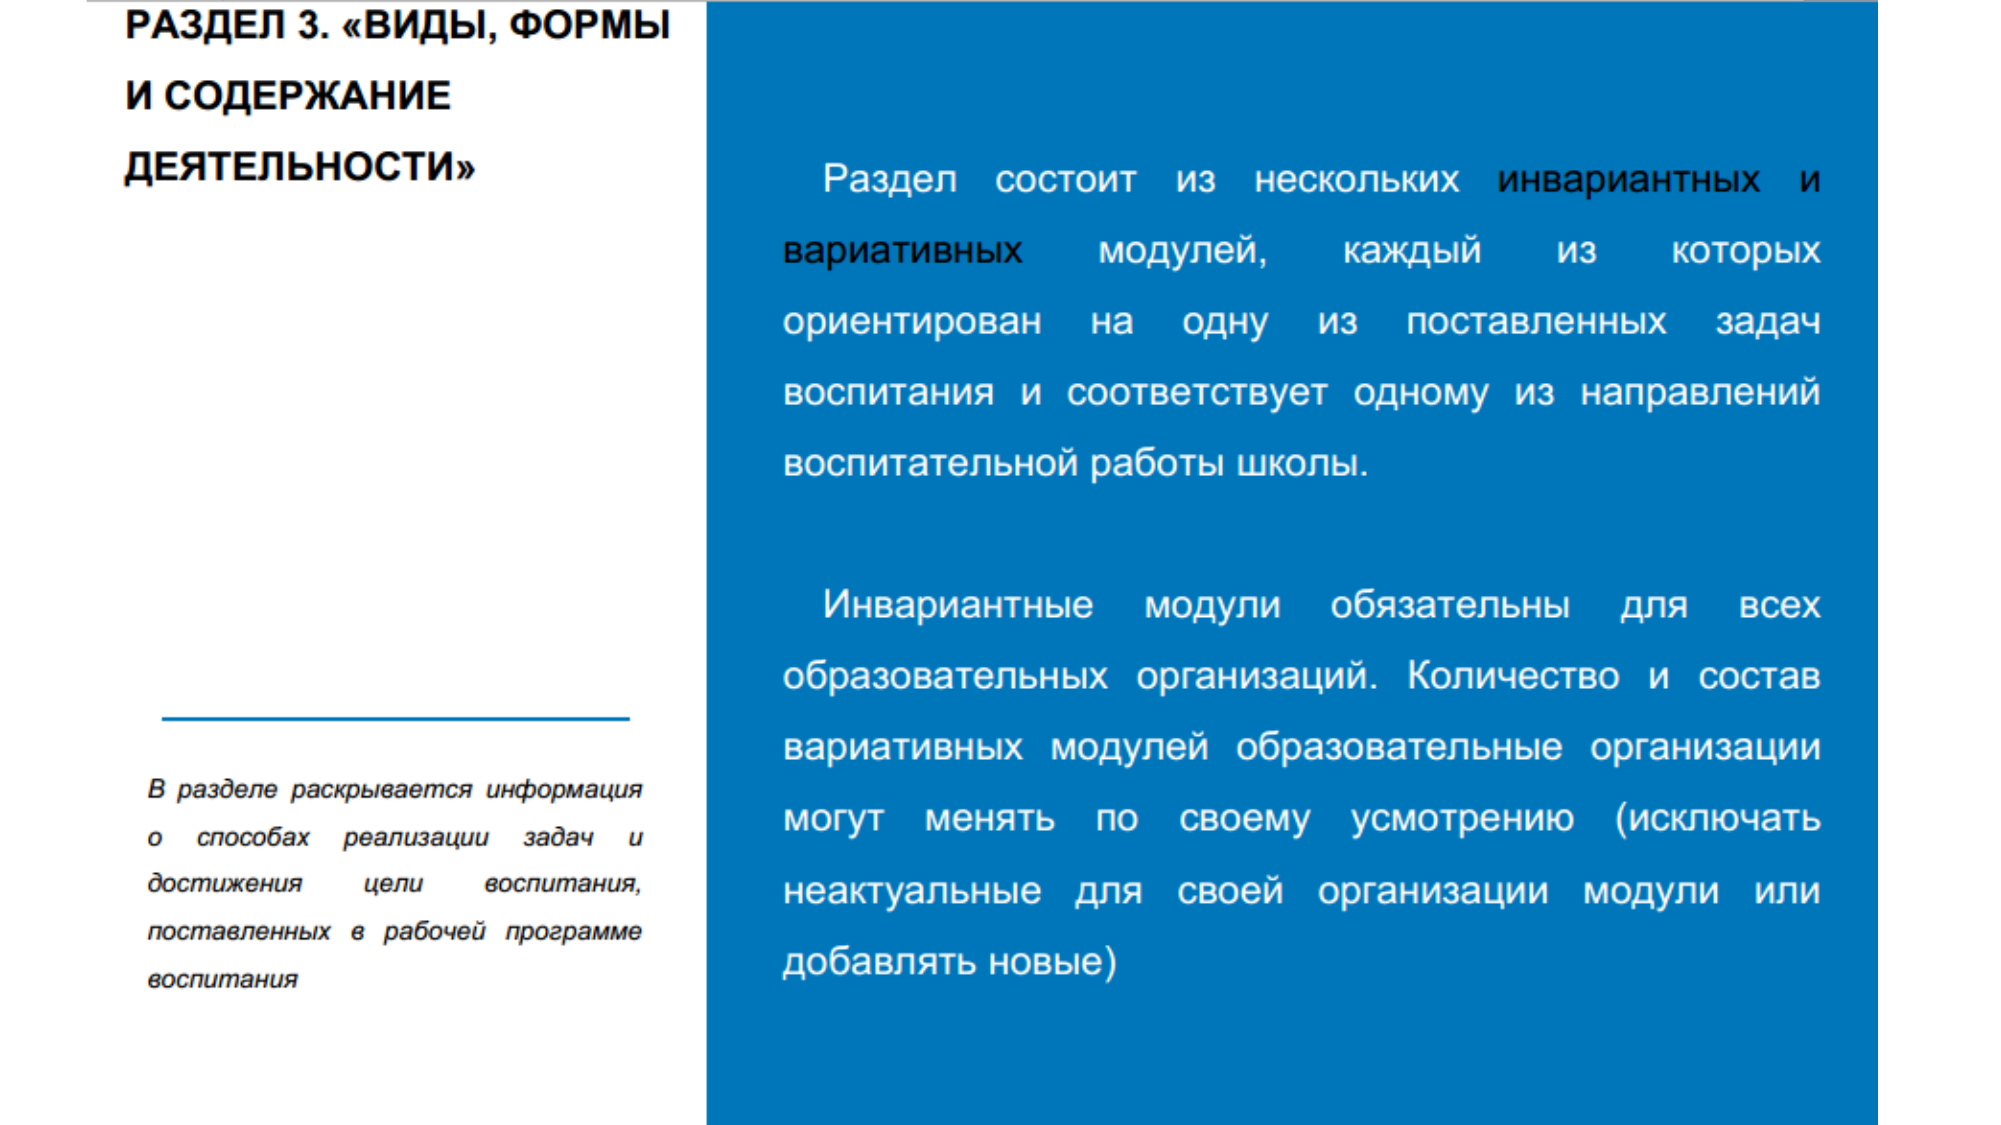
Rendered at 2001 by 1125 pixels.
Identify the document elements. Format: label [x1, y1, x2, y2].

picture [86, 0, 1878, 1125]
